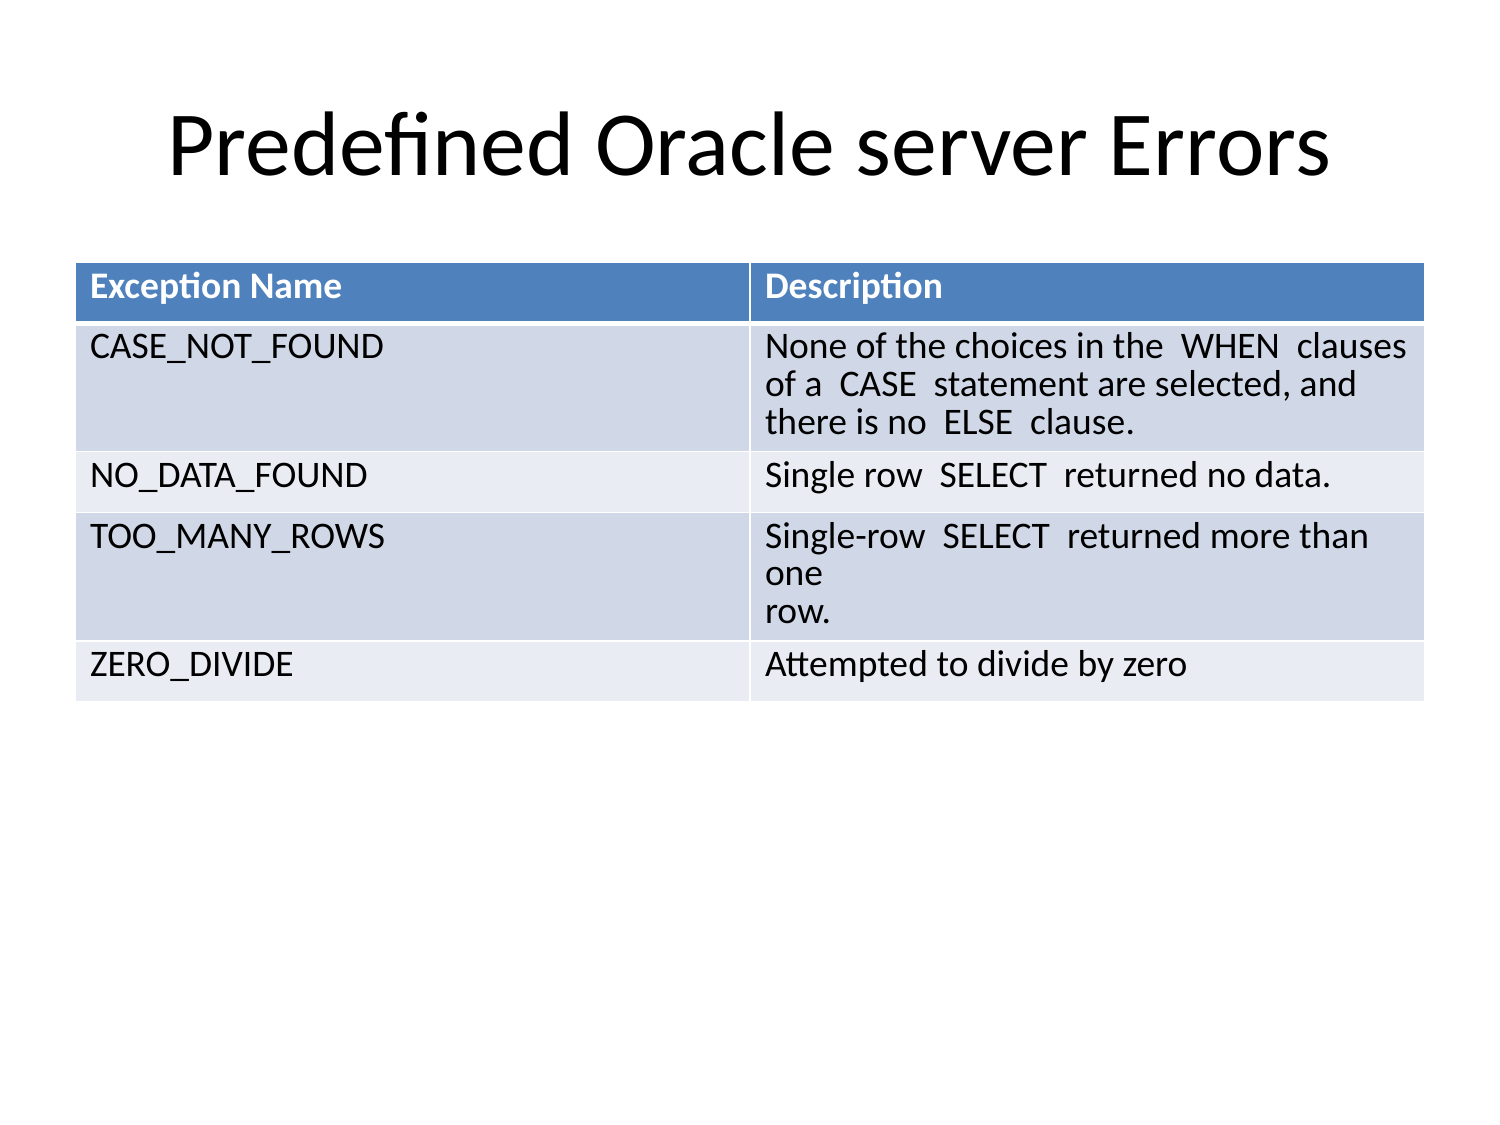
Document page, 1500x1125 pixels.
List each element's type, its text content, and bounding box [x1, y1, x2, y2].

table_header Description [751, 263, 1424, 321]
table_cell ZERO_DIVIDE [76, 642, 749, 701]
title Predefined Oracle server Errors [75, 45, 1425, 233]
table_header Exception Name [76, 263, 749, 321]
table_cell Single-row SELECT returned more than one row. [751, 513, 1424, 640]
table_cell CASE_NOT_FOUND [76, 326, 749, 451]
table_cell NO_DATA_FOUND [76, 452, 749, 512]
table_cell TOO_MANY_ROWS [76, 513, 749, 640]
table_cell Attempted to divide by zero [751, 642, 1424, 701]
table_cell None of the choices in the WHEN clauses of a CASE statement are selected, and there is no ELSE clause. [751, 326, 1424, 451]
table_cell Single row SELECT returned no data. [751, 452, 1424, 512]
